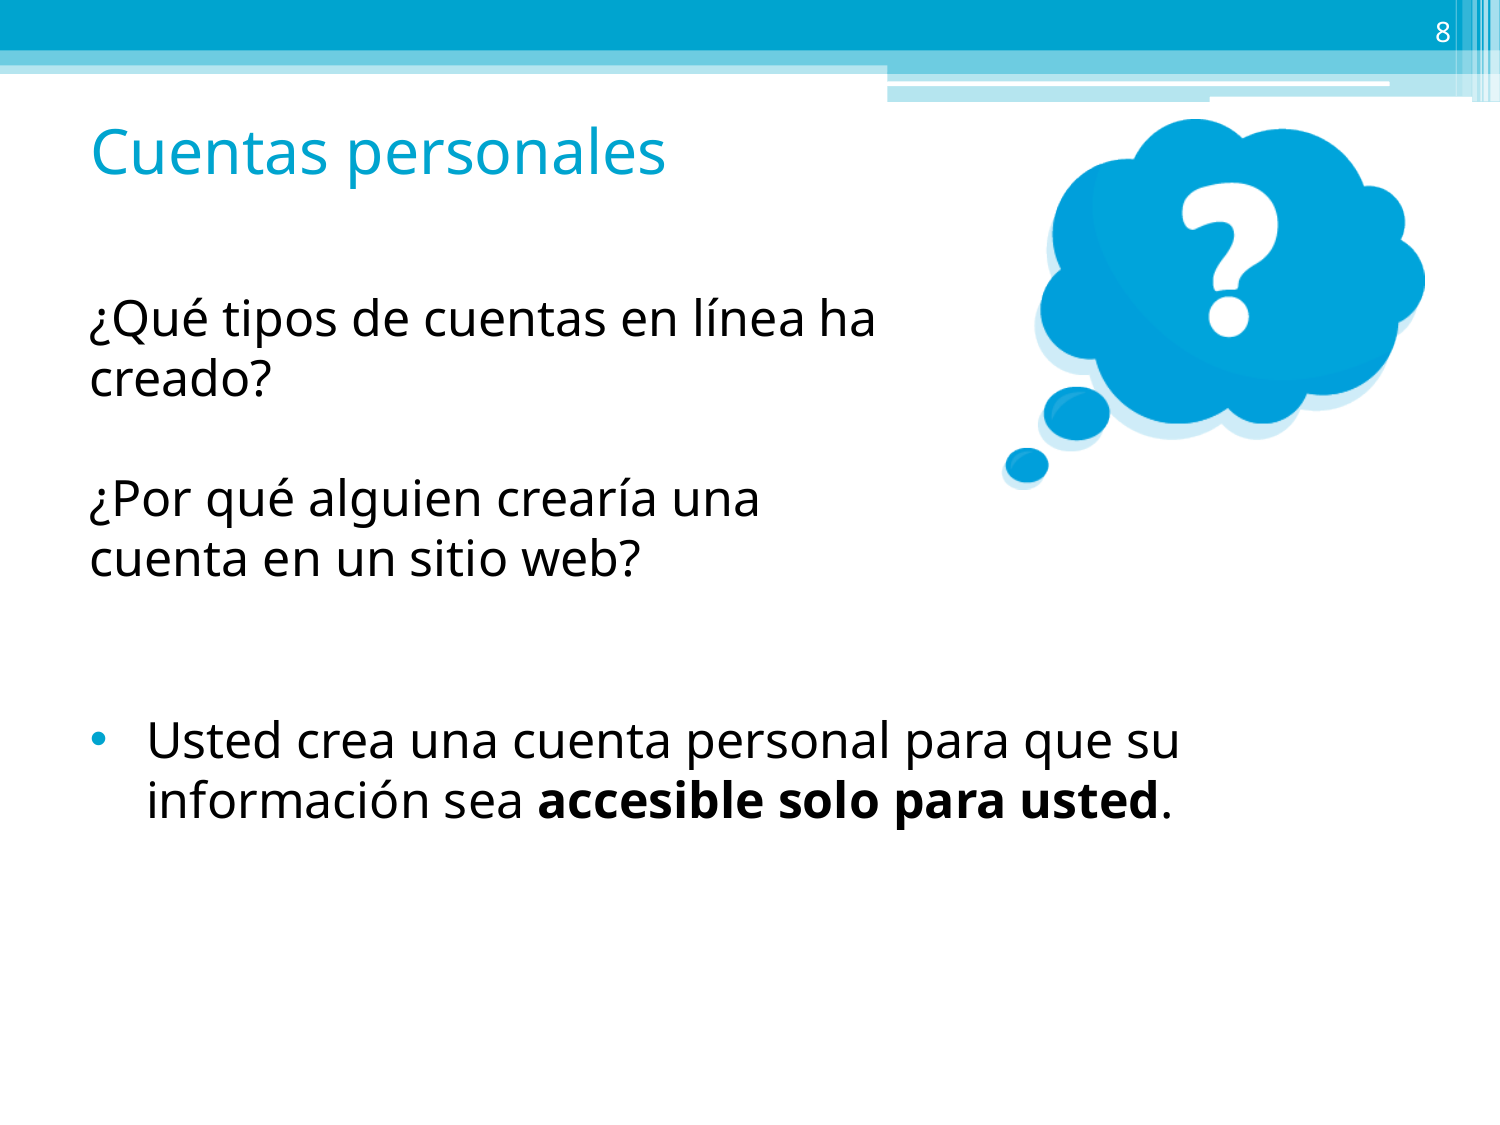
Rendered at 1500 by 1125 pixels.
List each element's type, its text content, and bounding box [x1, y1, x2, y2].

title Cuentas personales [75, 62, 1425, 238]
picture [1182, 183, 1278, 291]
text_box ¿Qué tipos de cuentas en línea ha creado? ¿Por qué alguien crearía una cuenta en un sitio web? [75, 279, 946, 595]
text_box Usted crea una cuenta personal para que su información sea accesible solo para usted. [75, 700, 1454, 836]
picture [1209, 297, 1249, 337]
picture [1204, 119, 1425, 274]
slide_number 8 [1340, 0, 1466, 61]
picture [1001, 119, 1425, 490]
